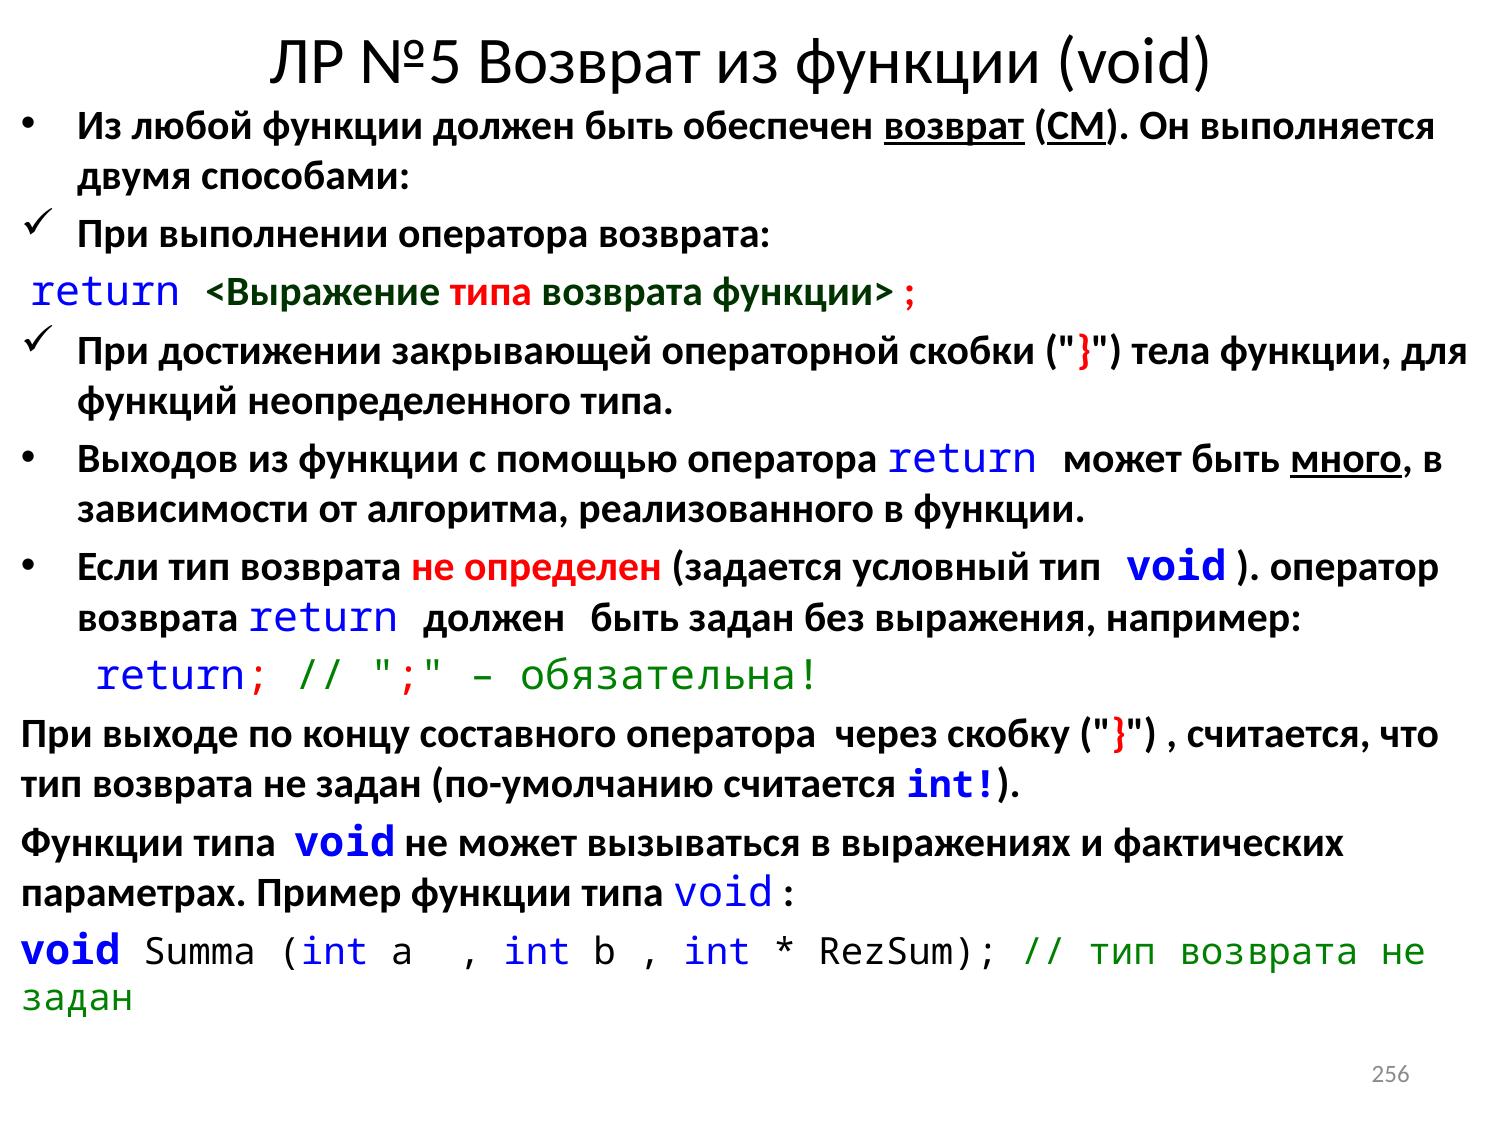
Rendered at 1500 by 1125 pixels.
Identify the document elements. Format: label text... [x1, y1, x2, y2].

text_box Из любой функции должен быть обеспечен возврат (СМ). Он выполняется двумя способами: При выполнении оператора возврата: return <Выражение типа возврата функции> ; При достижении закрывающей операторной скобки ("}") тела функции, для функций неопределенного типа. Выходов из функции с помощью оператора return может быть много, в зависимости от алгоритма, реализованного в функции. Если тип возврата не определен (задается условный тип void ). оператор возврата return должен быть задан без выражения, например: return; // ";" – обязательна! При выходе по концу составного оператора через скобку ("}") , считается, что тип возврата не задан (по-умолчанию считается int!). Функции типа void не может вызываться в выражениях и фактических параметрах. Пример функции типа void : void Summa (int a , int b , int * RezSum); // тип возврата не задан [5, 89, 1500, 1024]
title ЛР №5 Возврат из функции (void) [185, 0, 1297, 89]
slide_number 256 [1074, 1042, 1425, 1103]
